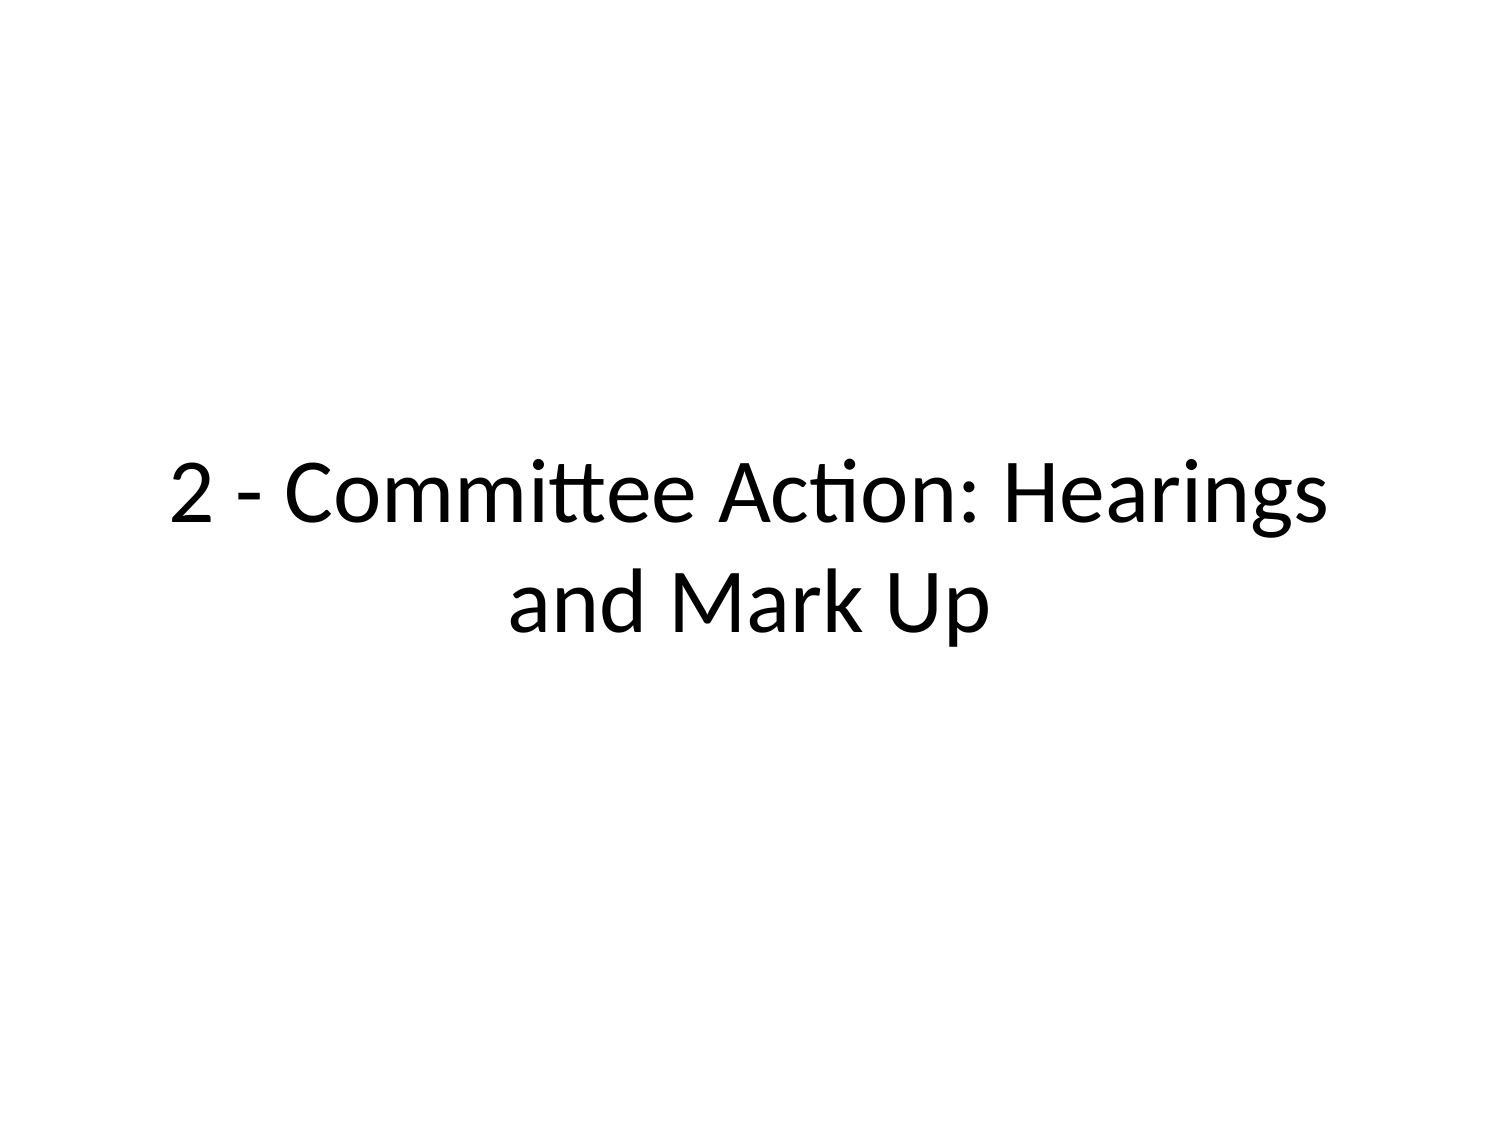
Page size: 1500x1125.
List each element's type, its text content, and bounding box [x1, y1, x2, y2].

title 2 - Committee Action: Hearings and Mark Up [74, 44, 1426, 1038]
